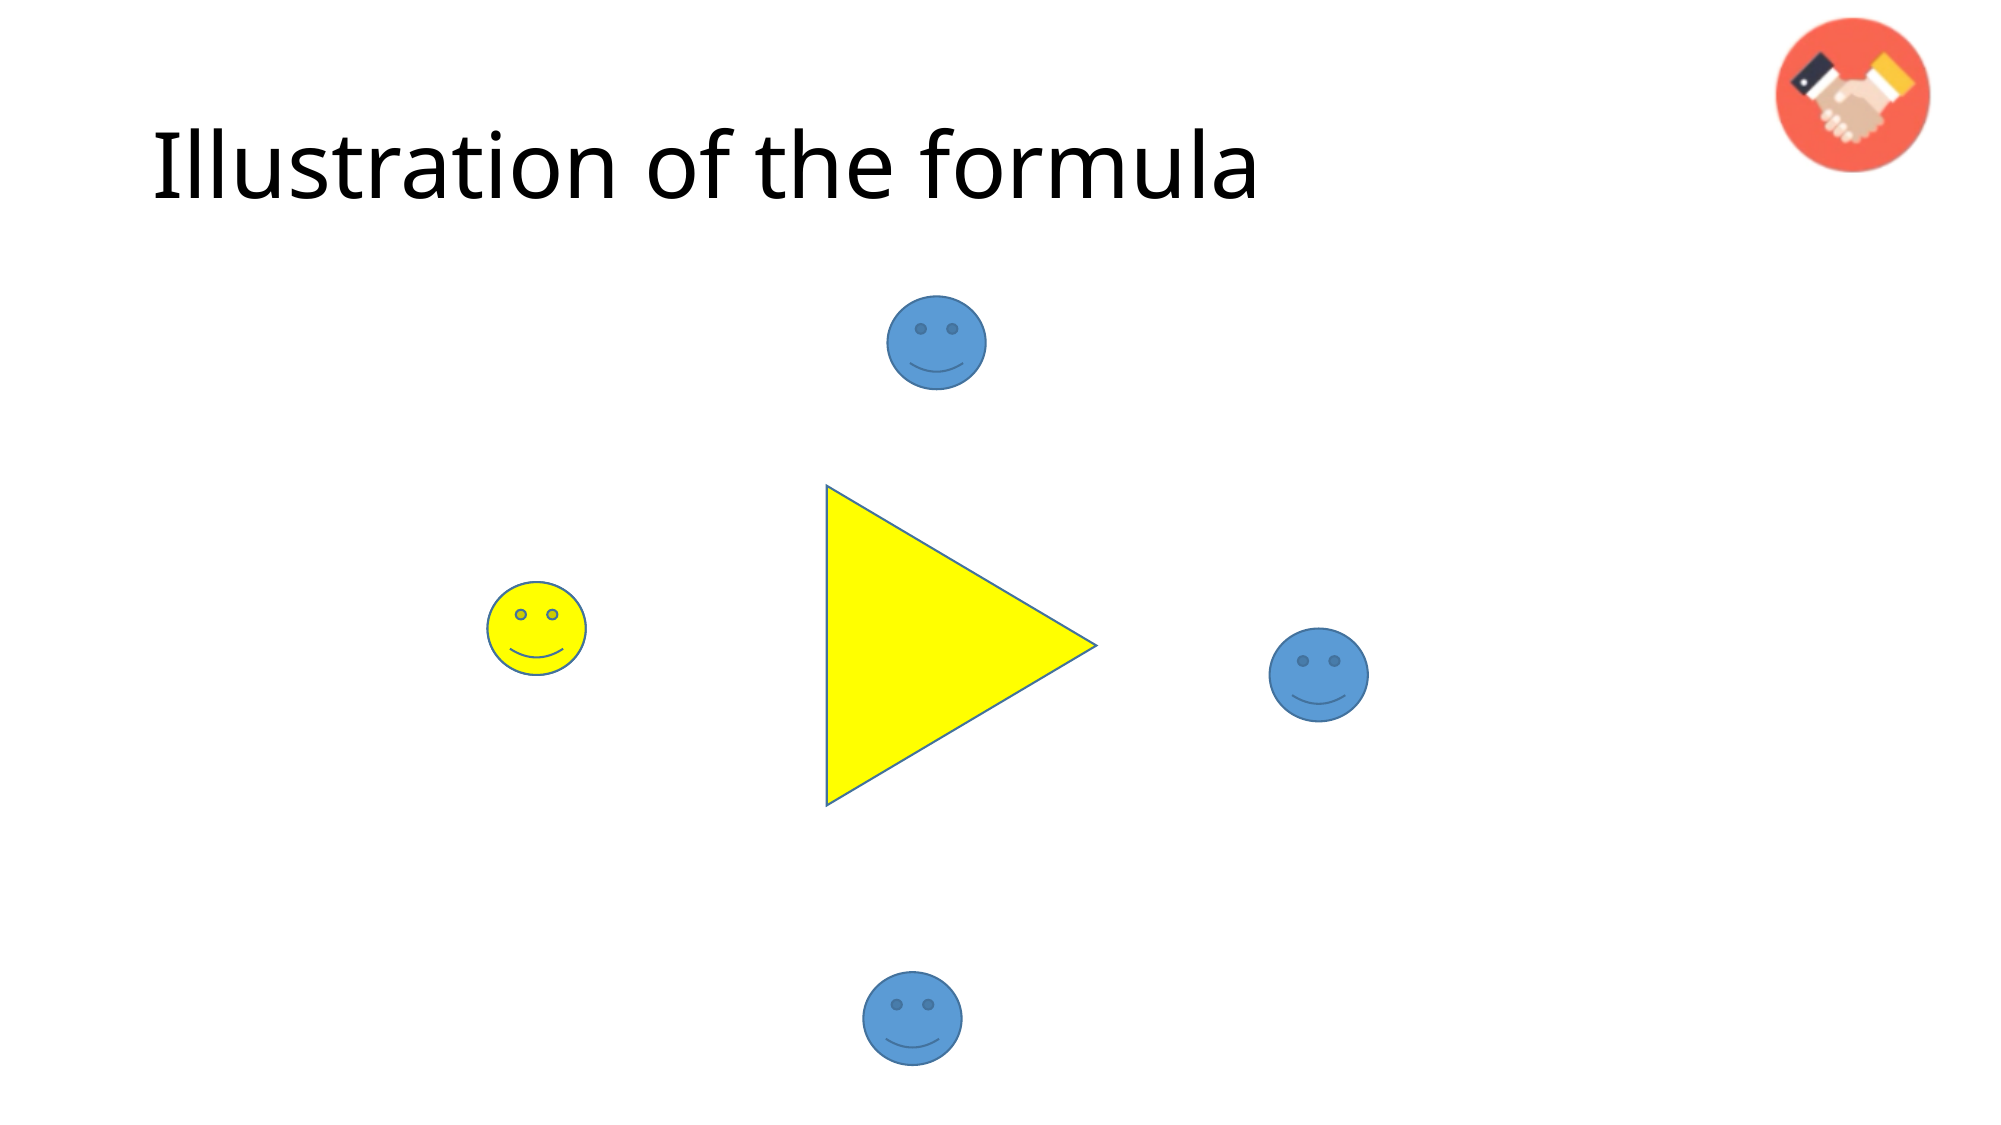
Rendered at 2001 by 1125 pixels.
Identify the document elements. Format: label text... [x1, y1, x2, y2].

text_box [486, 581, 587, 676]
text_box [1268, 627, 1369, 723]
text_box [825, 483, 1099, 808]
title Illustration of the formula [137, 59, 1863, 278]
text_box [886, 295, 987, 391]
picture [1749, 8, 1954, 182]
text_box [862, 971, 963, 1067]
